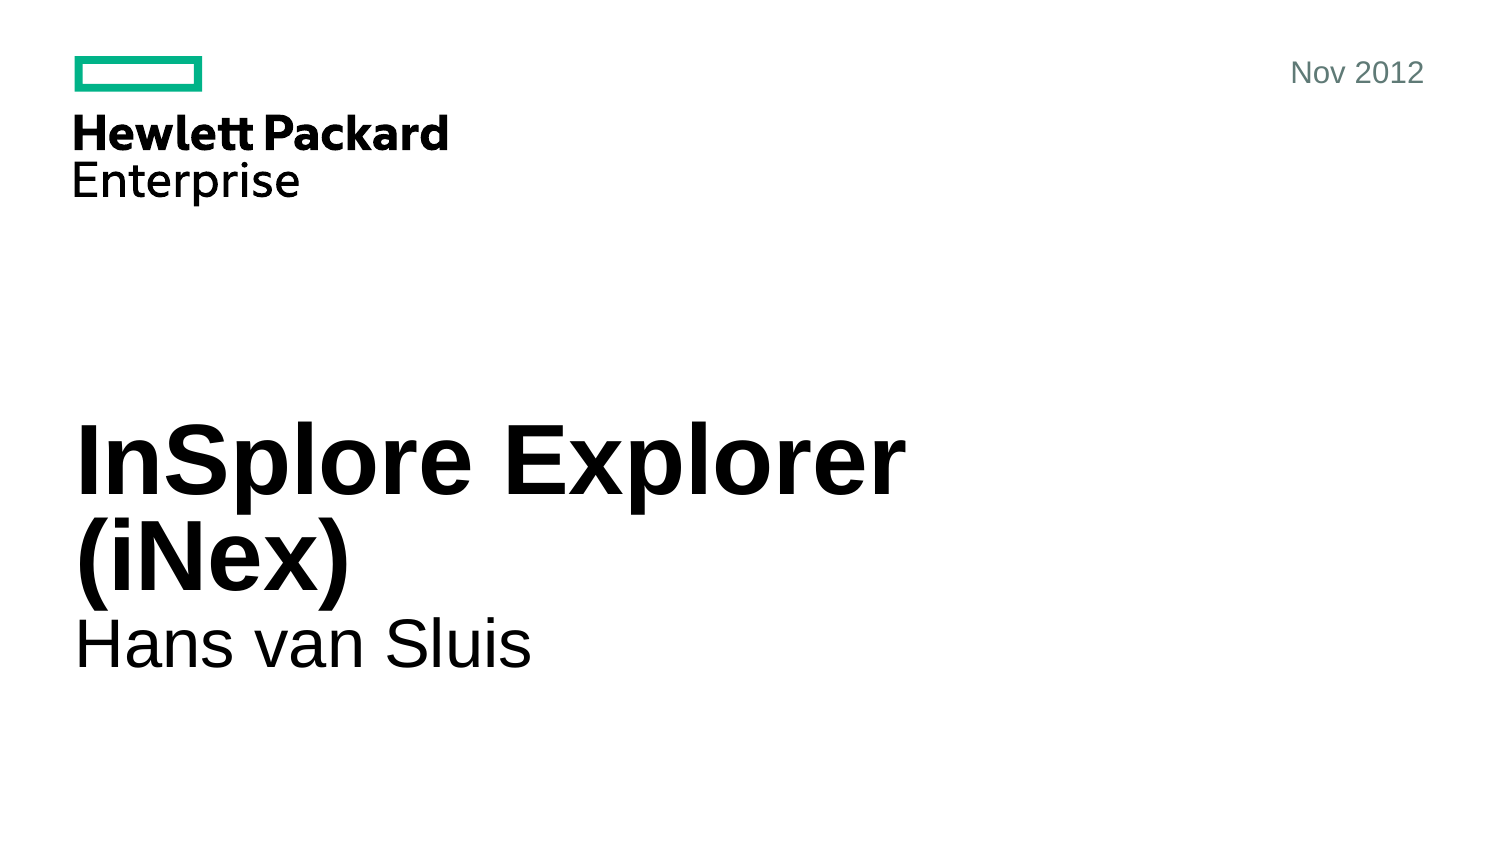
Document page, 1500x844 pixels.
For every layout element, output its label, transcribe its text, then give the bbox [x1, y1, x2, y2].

list Nov 2012 [976, 56, 1425, 100]
list Hans van Sluis [74, 607, 1200, 694]
title InSplore Explorer (iNex) [75, 328, 1200, 607]
